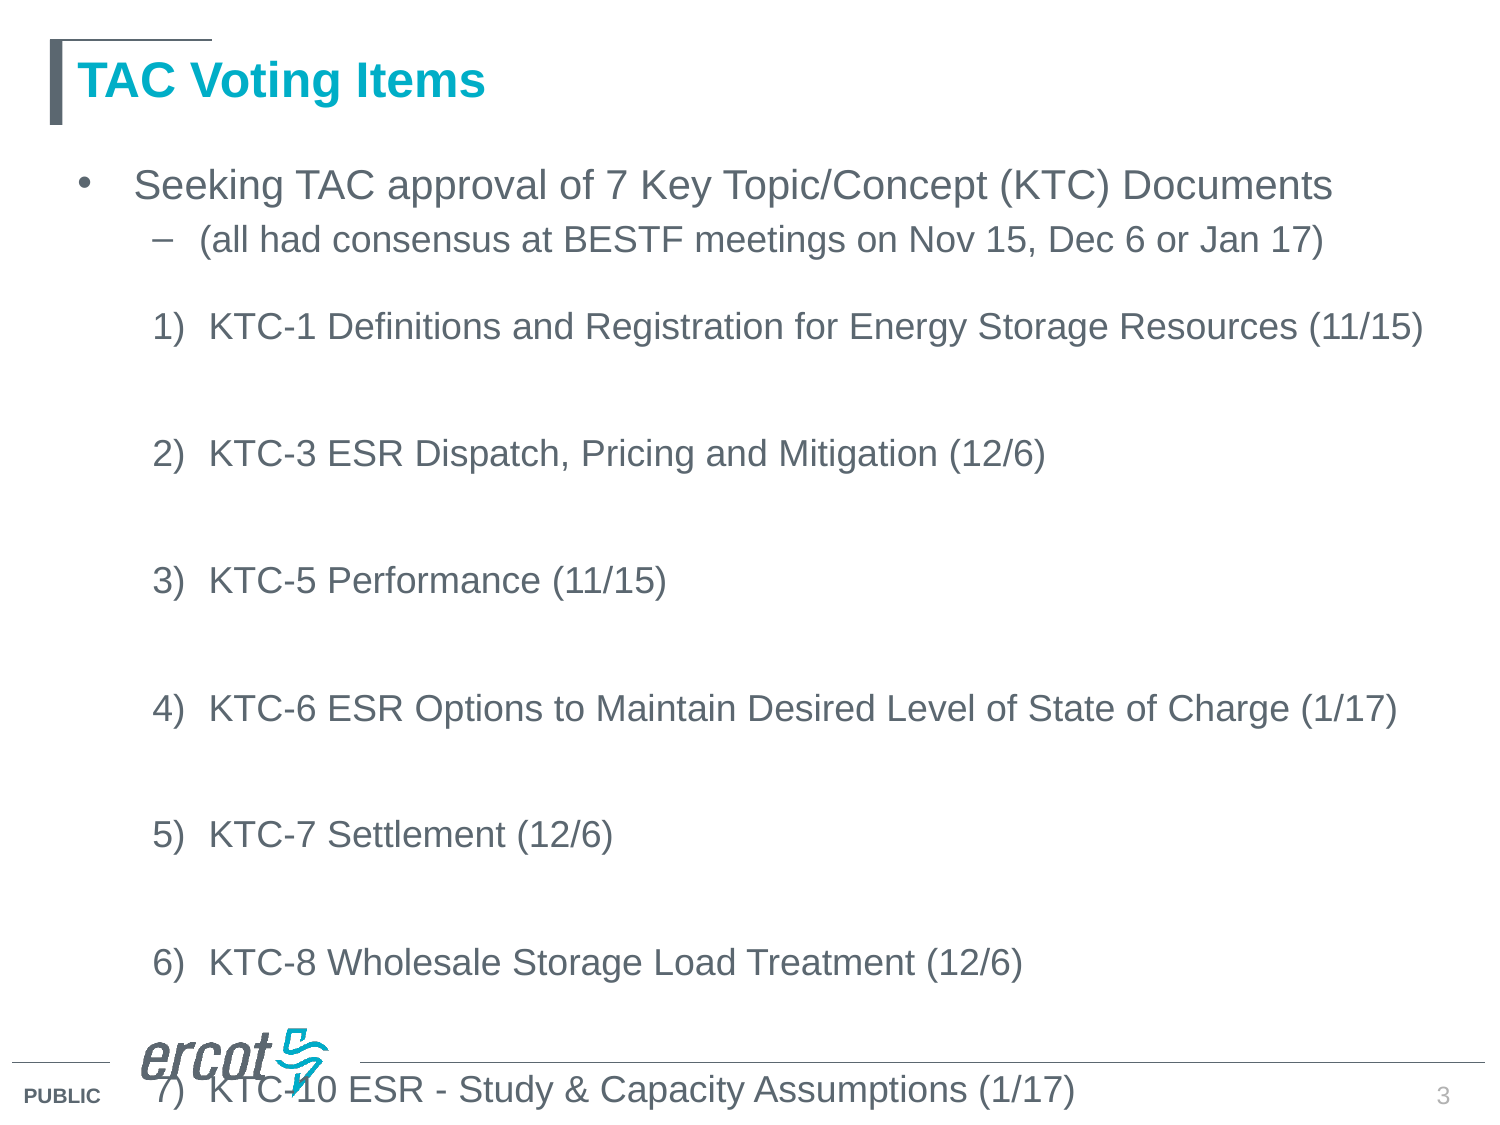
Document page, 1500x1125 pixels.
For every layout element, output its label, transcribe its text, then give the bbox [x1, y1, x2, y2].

picture [137, 1038, 332, 1100]
list Seeking TAC approval of 7 Key Topic/Concept (KTC) Documents (all had consensus at BESTF meetings on Nov 15, Dec 6 or Jan 17) KTC-1 Definitions and Registration for Energy Storage Resources (11/15) KTC-3 ESR Dispatch, Pricing and Mitigation (12/6) KTC-5 Performance (11/15) KTC-6 ESR Options to Maintain Desired Level of State of Charge (1/17) KTC-7 Settlement (12/6) KTC-8 Wholesale Storage Load Treatment (12/6) KTC-10 ESR - Study & Capacity Assumptions (1/17) [62, 149, 1450, 1038]
title TAC Voting Items [62, 39, 1450, 125]
slide_number 3 [1400, 1076, 1488, 1113]
